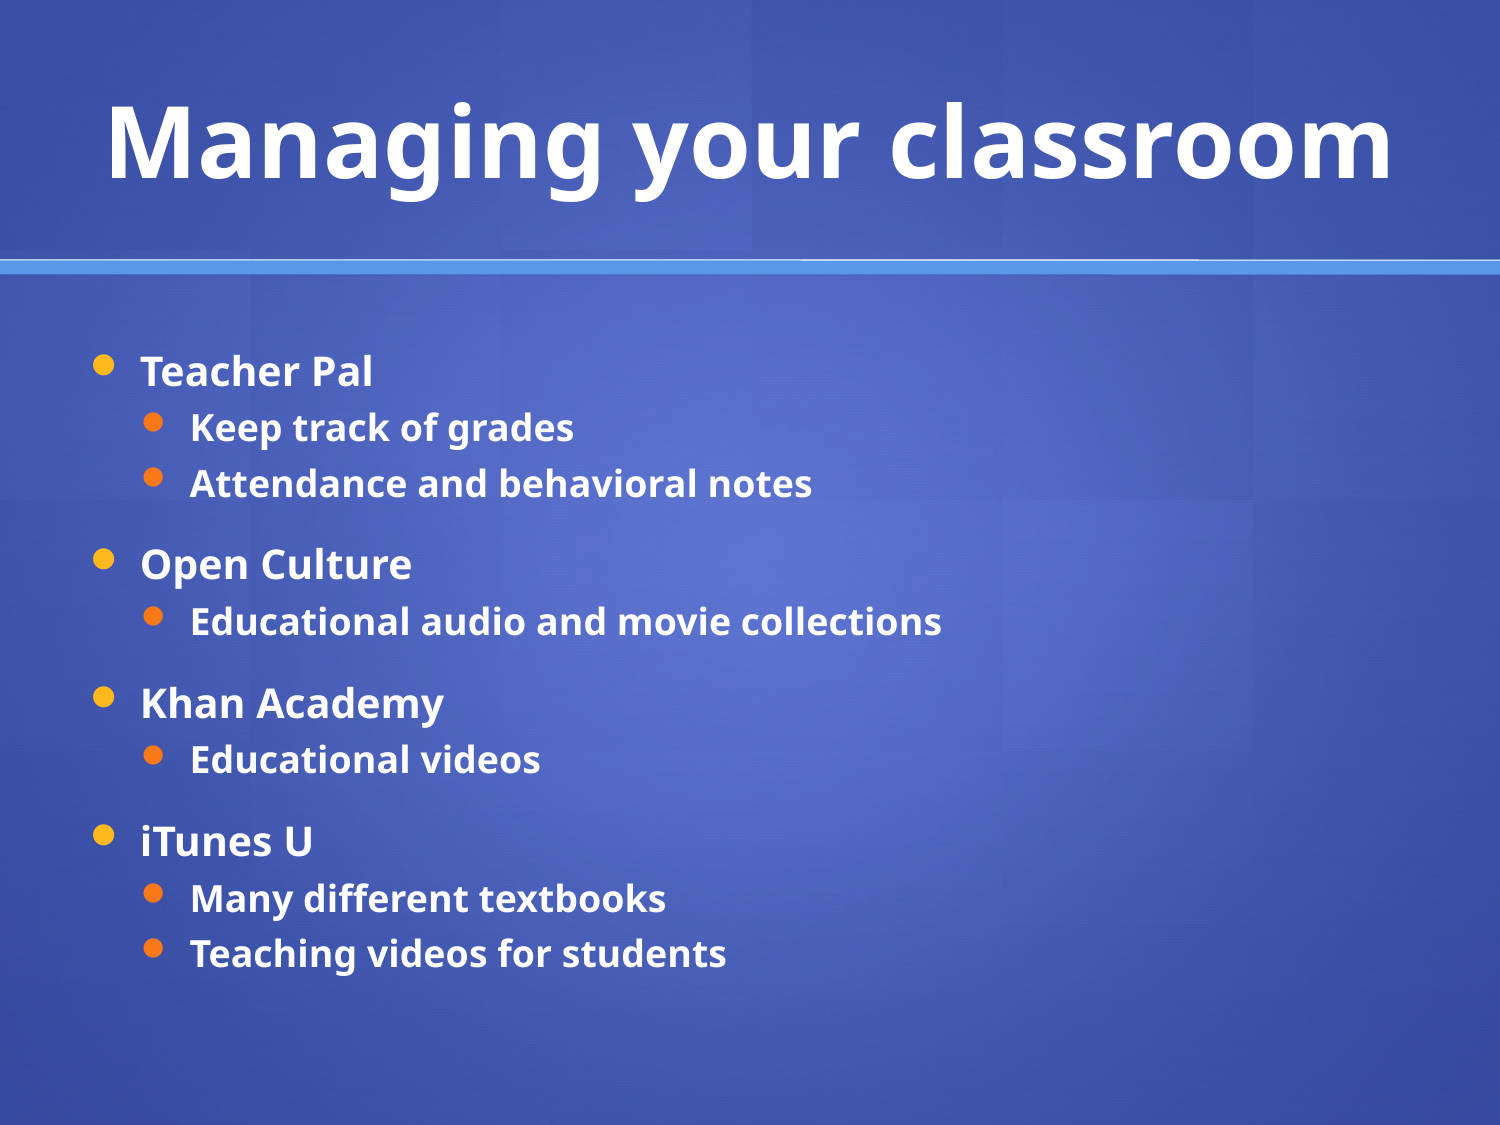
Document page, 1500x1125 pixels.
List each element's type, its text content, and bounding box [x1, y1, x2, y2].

title Managing your classroom [75, 45, 1425, 233]
list Teacher Pal Keep track of grades Attendance and behavioral notes Open Culture Educational audio and movie collections Khan Academy Educational videos iTunes U Many different textbooks Teaching videos for students [75, 337, 1425, 988]
